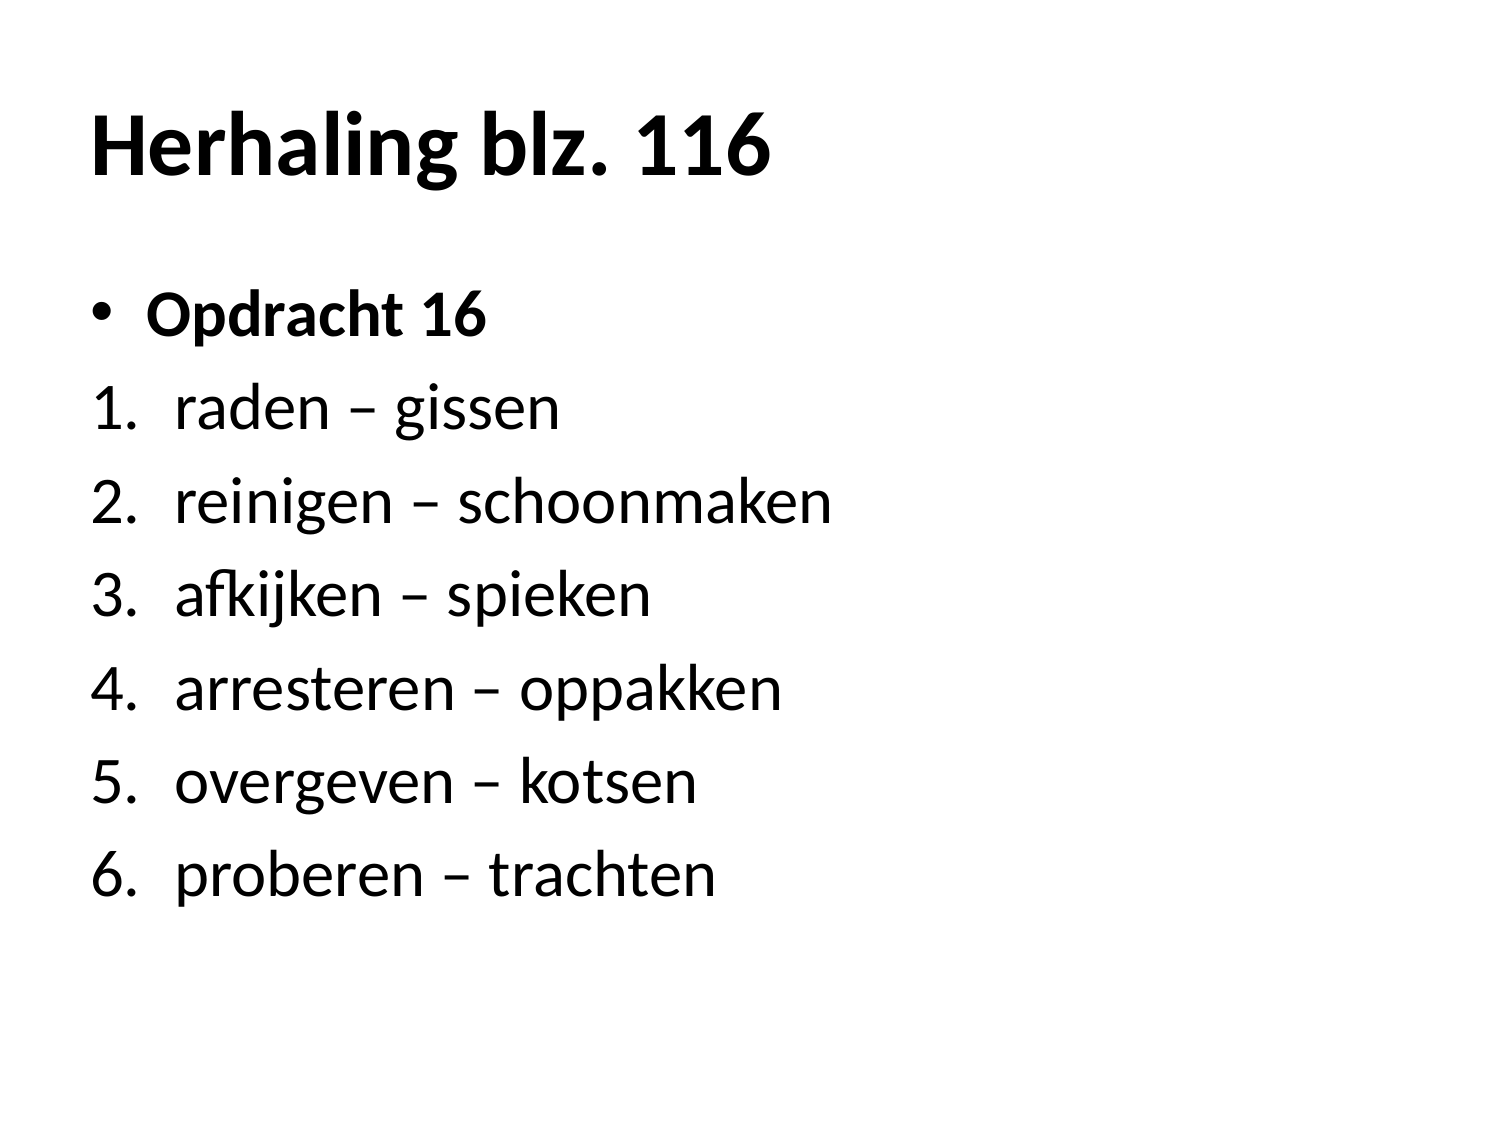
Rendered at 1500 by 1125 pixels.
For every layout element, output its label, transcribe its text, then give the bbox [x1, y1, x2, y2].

title Herhaling blz. 116 [75, 45, 1425, 233]
list Opdracht 16 raden – gissen reinigen – schoonmaken afkijken – spieken arresteren – oppakken overgeven – kotsen proberen – trachten [75, 262, 1425, 1005]
